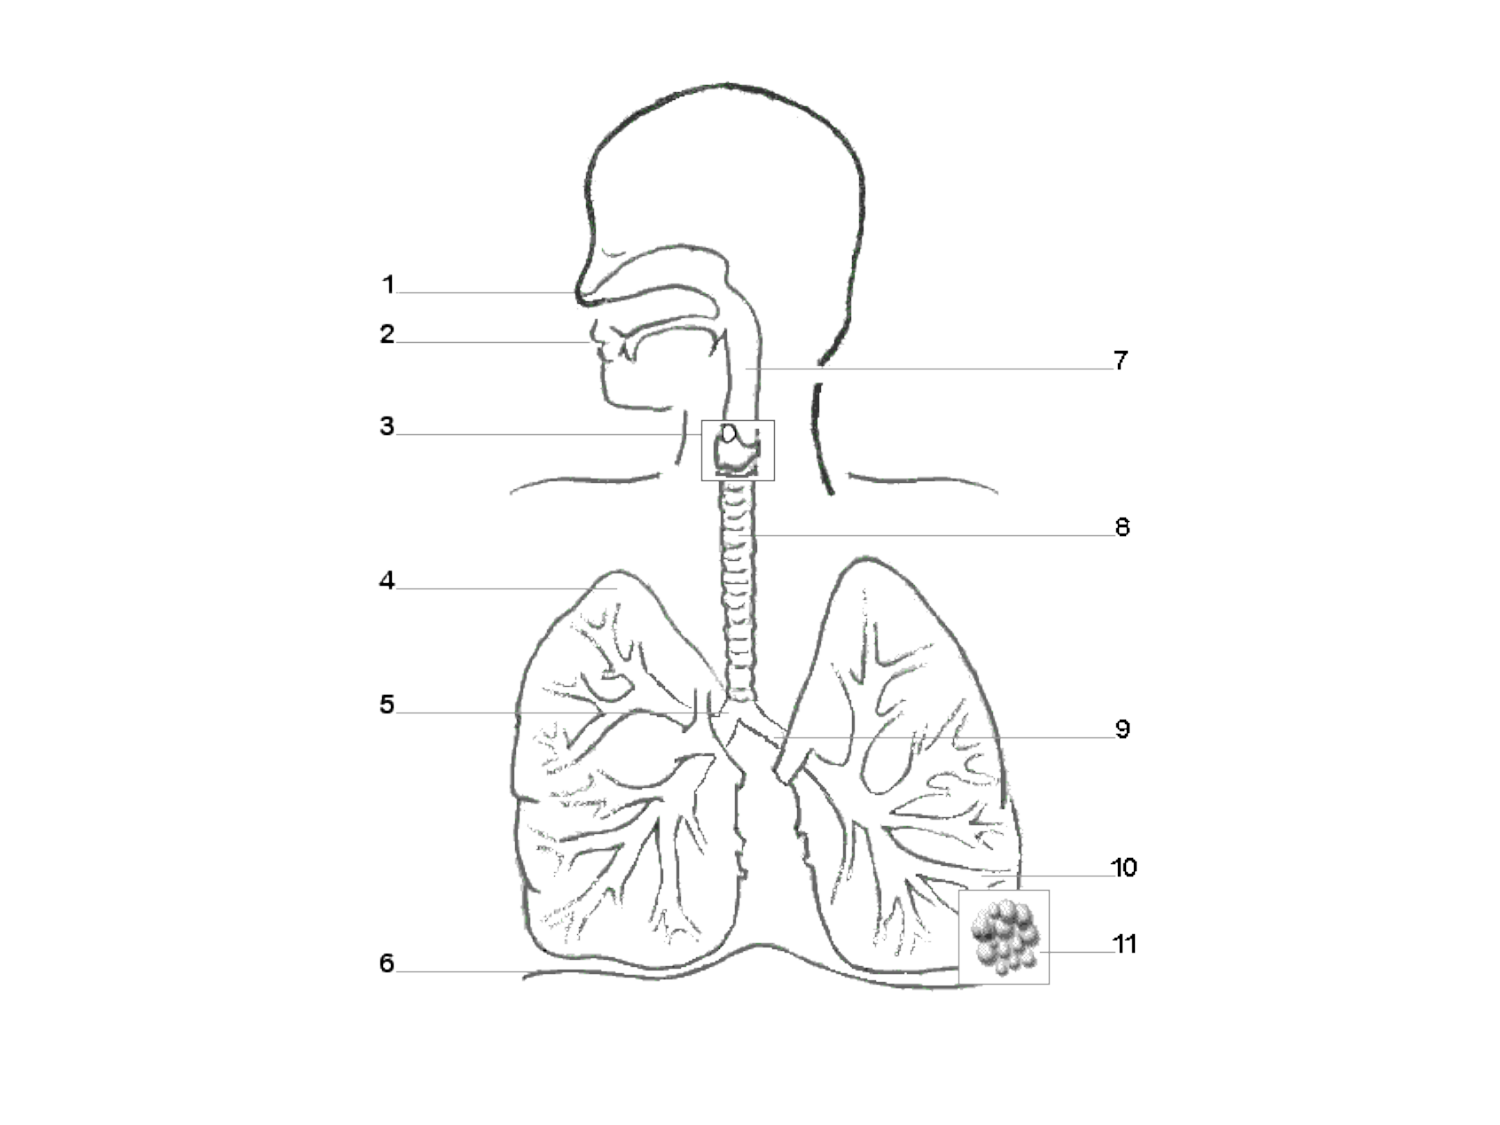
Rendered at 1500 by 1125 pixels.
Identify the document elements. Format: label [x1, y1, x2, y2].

list [74, 76, 1426, 1006]
